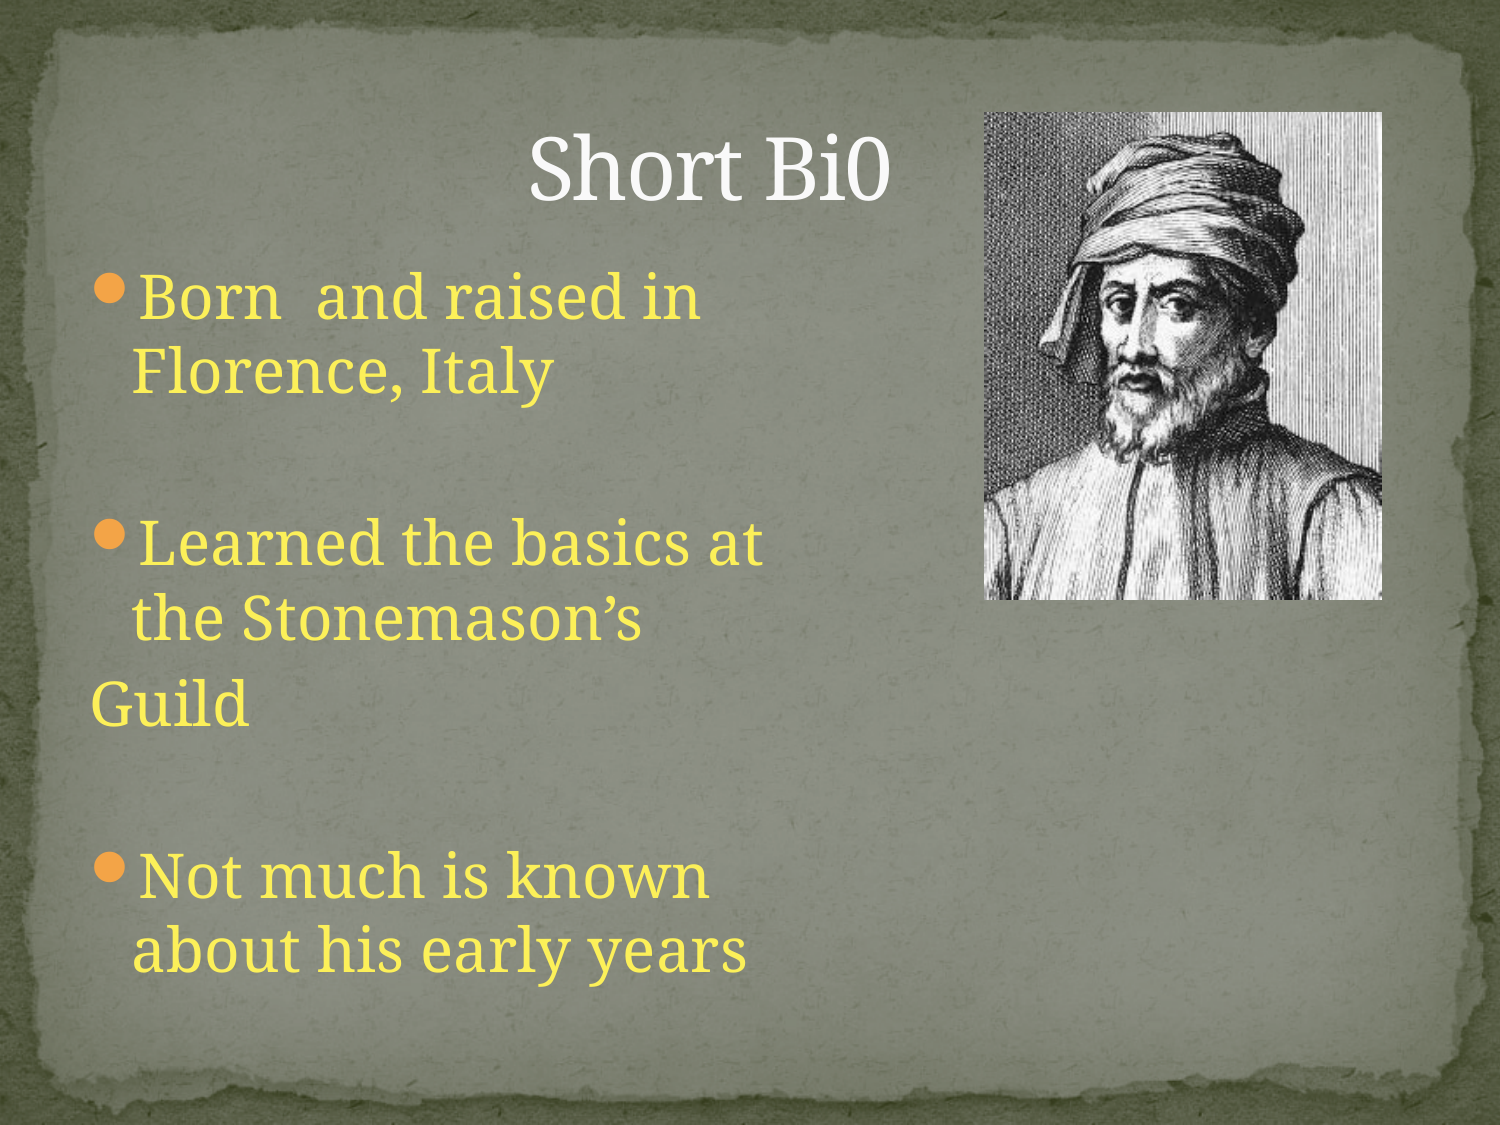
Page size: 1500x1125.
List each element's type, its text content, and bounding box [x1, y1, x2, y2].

list Born and raised in Florence, Italy Learned the basics at the Stonemason’s Guild Not much is known about his early years [75, 249, 888, 1000]
title Short Bi0 [512, 24, 1425, 225]
picture [984, 115, 1382, 600]
